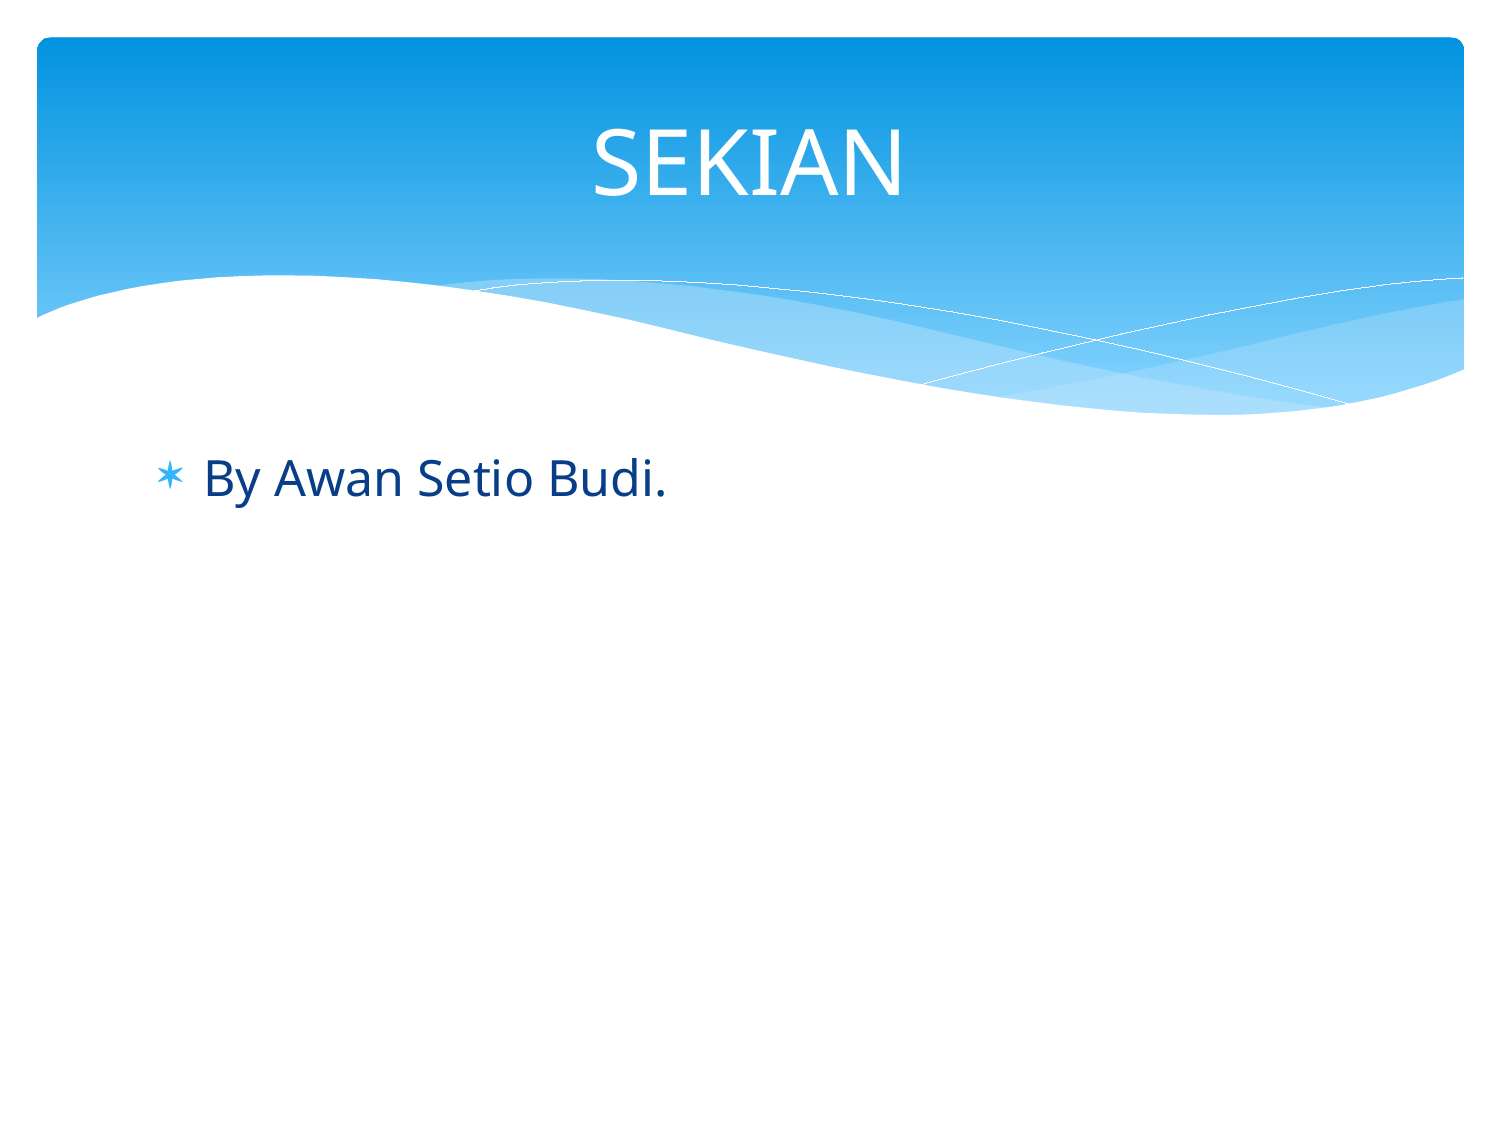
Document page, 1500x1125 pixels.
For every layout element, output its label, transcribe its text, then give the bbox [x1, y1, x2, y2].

title SEKIAN [75, 55, 1425, 261]
list By Awan Setio Budi. [143, 438, 1359, 1005]
